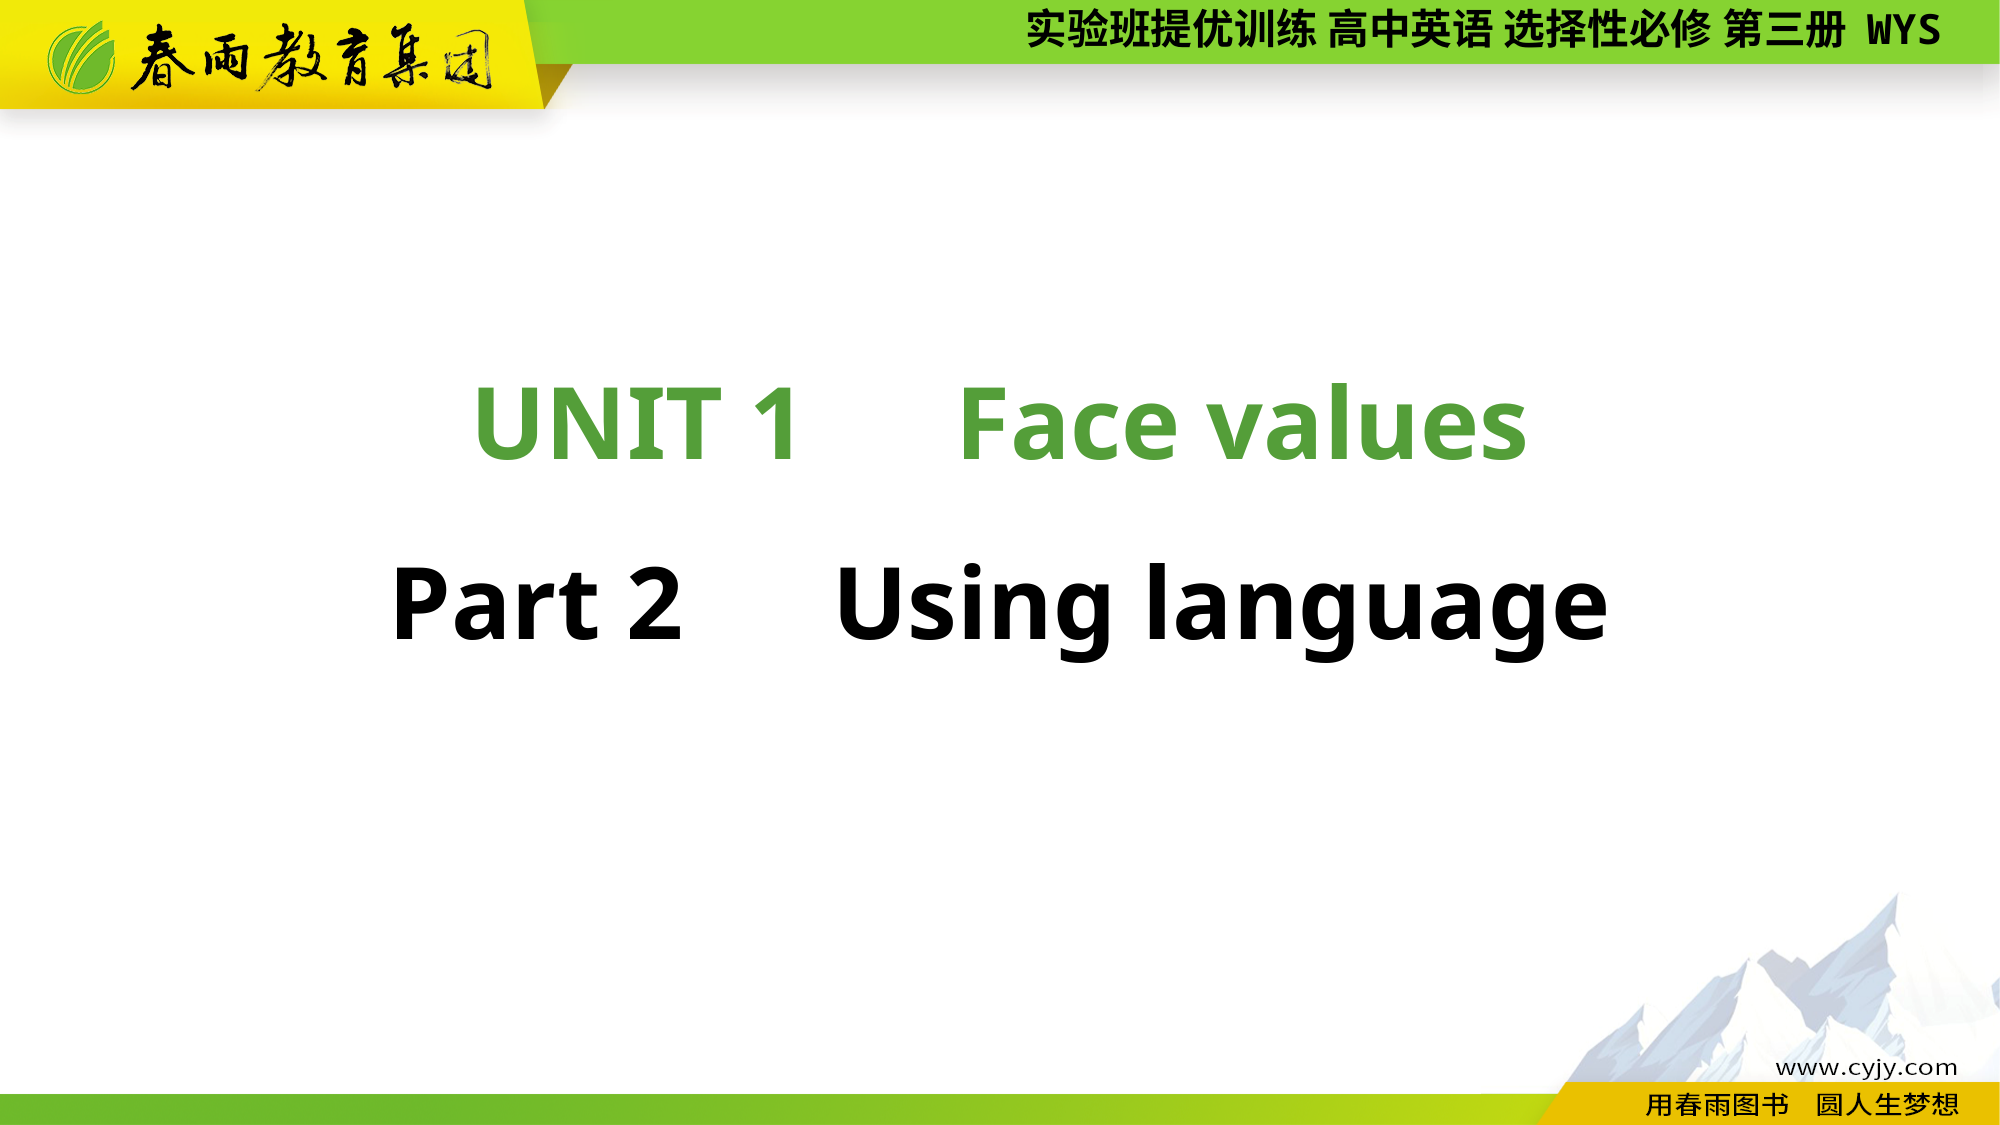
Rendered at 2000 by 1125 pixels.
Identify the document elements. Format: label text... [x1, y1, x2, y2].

text_box UNIT 1 Face values Part 2 Using language [54, 291, 1946, 667]
picture [0, 0, 2000, 1125]
